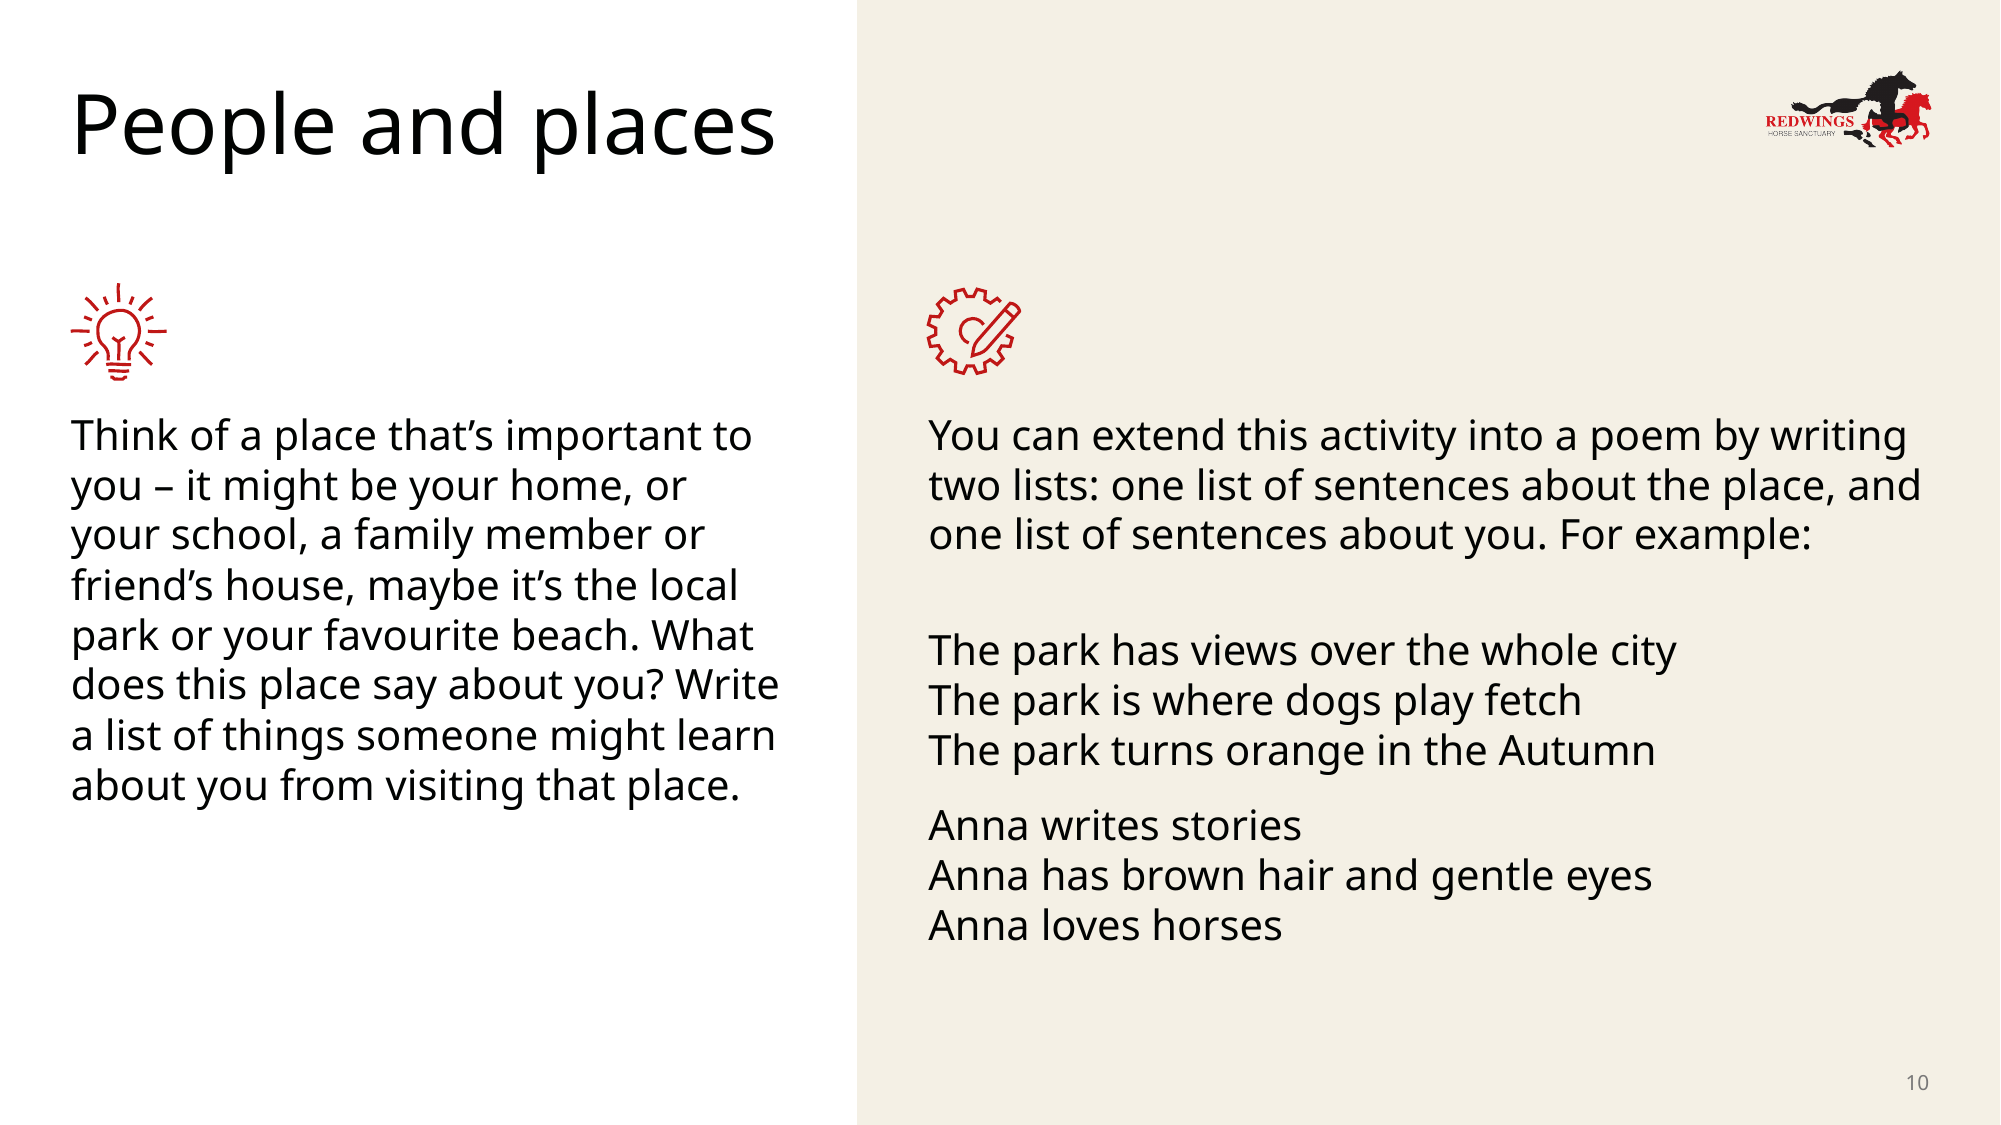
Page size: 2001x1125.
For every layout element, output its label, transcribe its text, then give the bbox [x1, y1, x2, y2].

text_box The park has views over the whole city The park is where dogs play fetch The park turns orange in the Autumn Anna writes stories Anna has brown hair and gentle eyes Anna loves horses [928, 623, 1929, 950]
text_box Think of a place that’s important to you – it might be your home, or your school, a family member or friend’s house, maybe it’s the local park or your favourite beach. What does this place say about you? Write a list of things someone might learn about you from visiting that place. [70, 408, 787, 809]
text_box You can extend this activity into a poem by writing two lists: one list of sentences about the place, and one list of sentences about you. For example: [928, 408, 1929, 559]
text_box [70, 282, 168, 380]
picture [1758, 67, 1938, 149]
text_box [856, 0, 2000, 1125]
slide_number 10 [1801, 1071, 1930, 1097]
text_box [927, 288, 1021, 374]
title People and places [70, 70, 856, 210]
